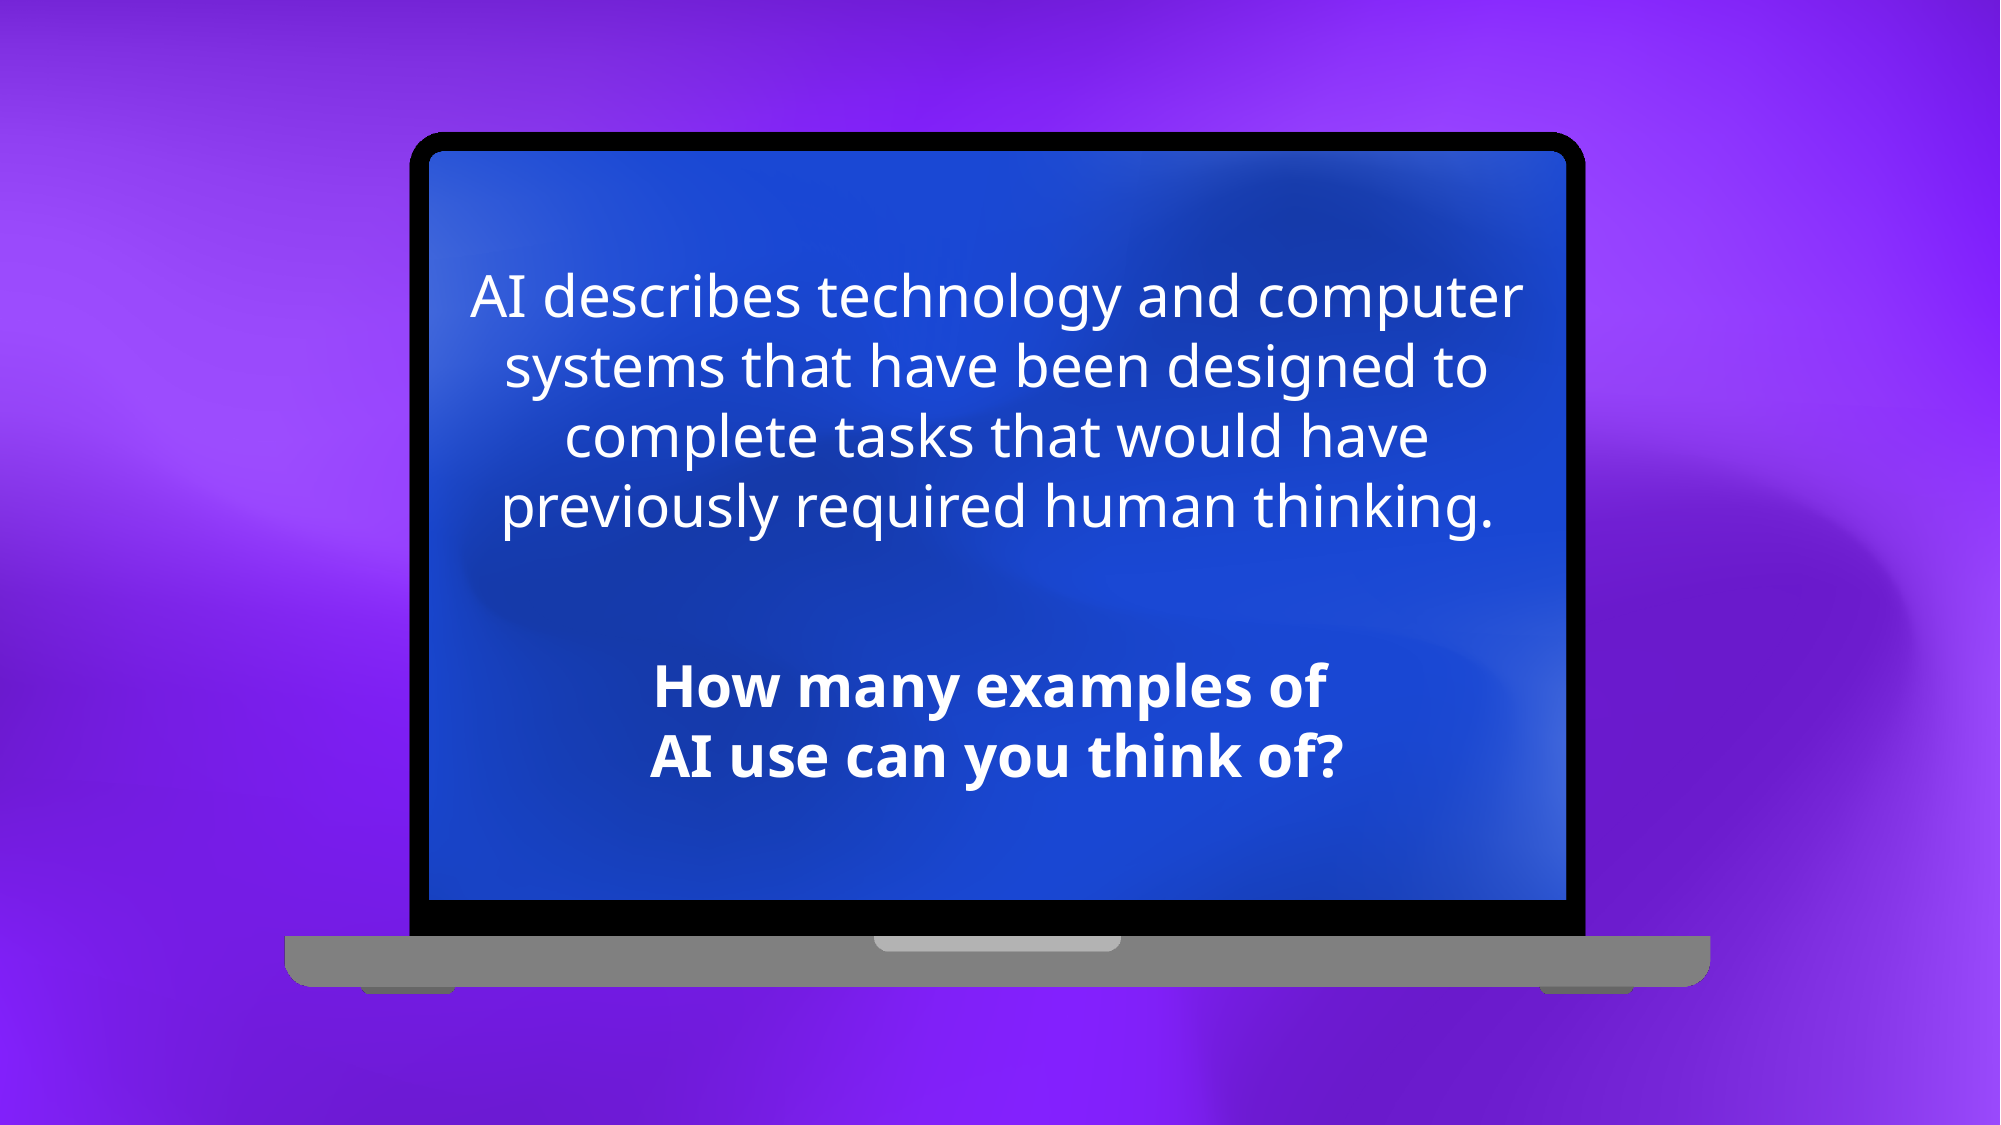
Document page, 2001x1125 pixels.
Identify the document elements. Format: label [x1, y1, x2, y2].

text_box [429, 251, 1566, 799]
picture [0, 0, 2000, 1125]
